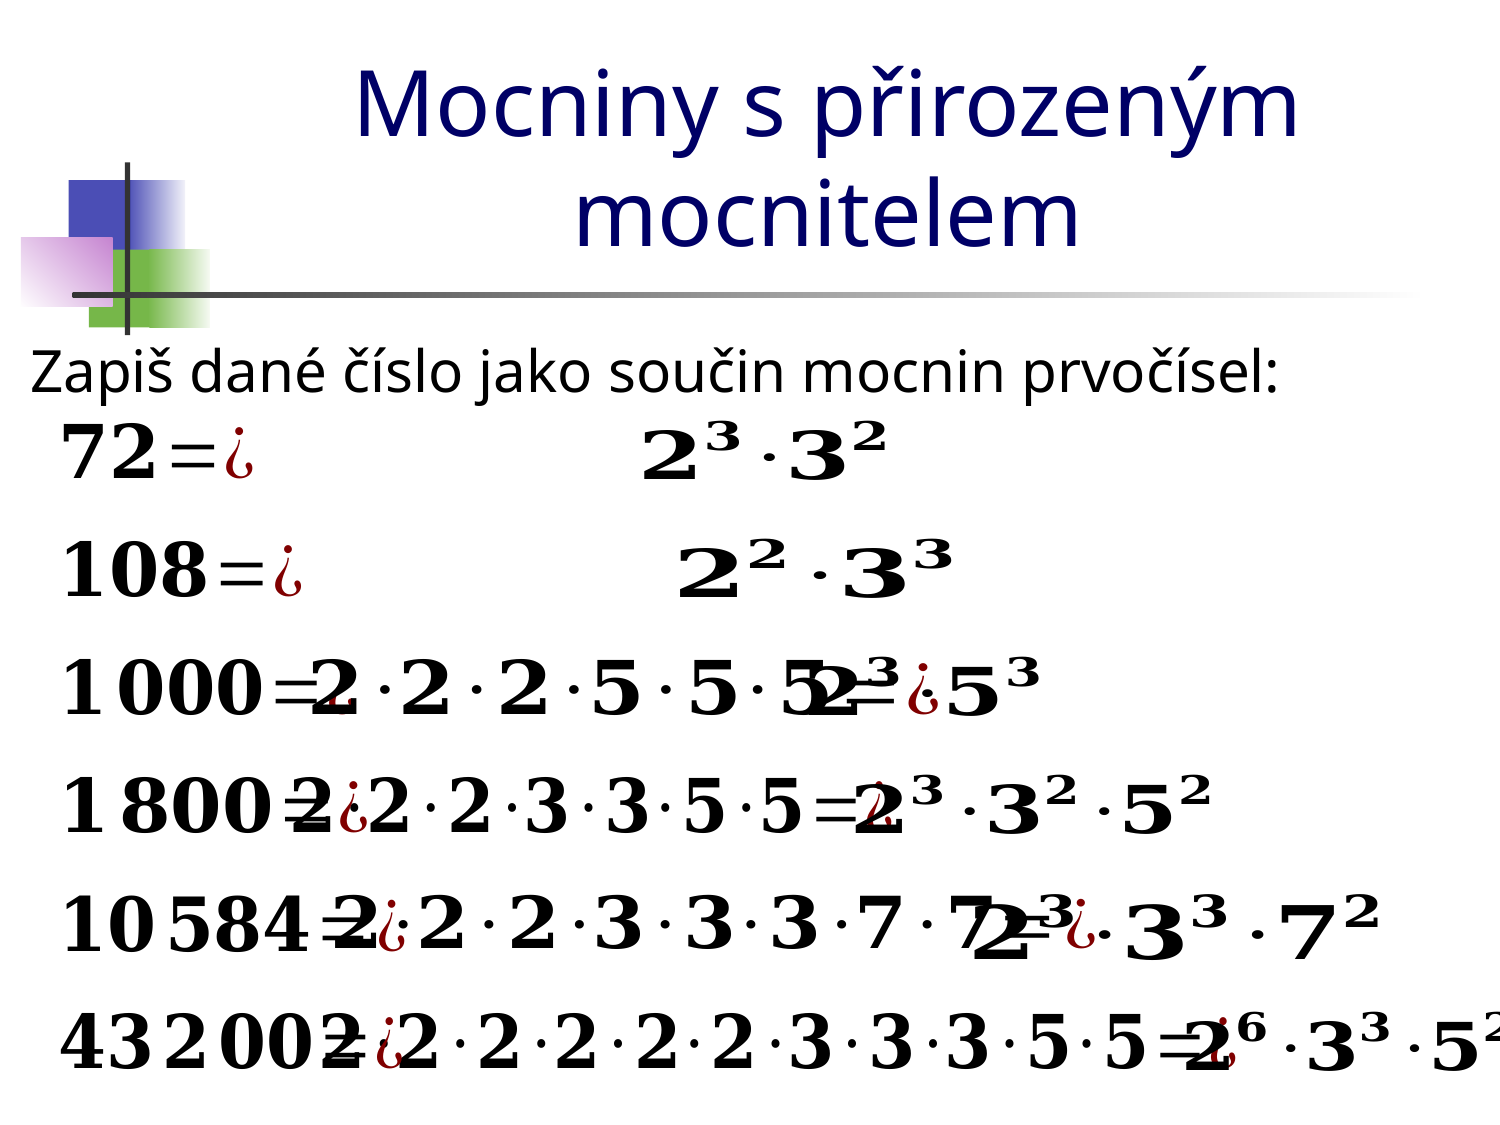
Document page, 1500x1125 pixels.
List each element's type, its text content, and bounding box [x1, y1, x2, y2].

title Mocniny s přirozeným mocnitelem [188, 34, 1468, 276]
list Zapiš dané číslo jako součin mocnin prvočísel: [0, 326, 1500, 410]
